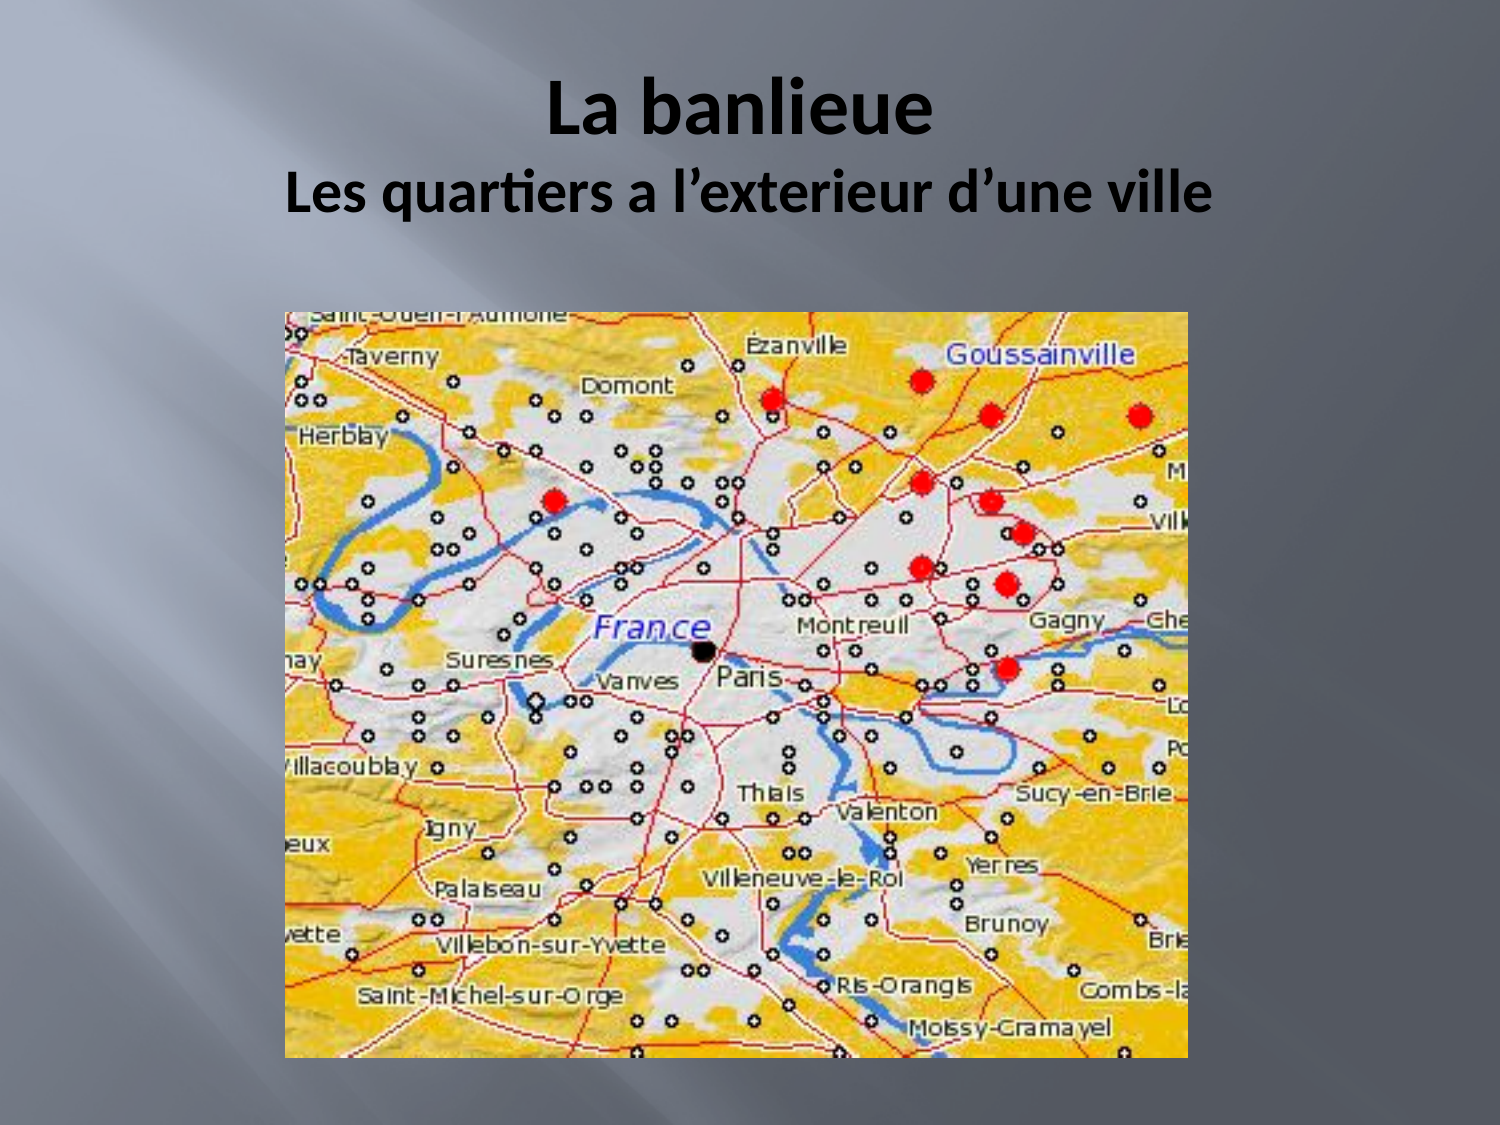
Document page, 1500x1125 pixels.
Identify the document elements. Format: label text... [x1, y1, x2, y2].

picture [285, 312, 1188, 1058]
title La banlieue Les quartiers a l’exterieur d’une ville [75, 45, 1425, 233]
